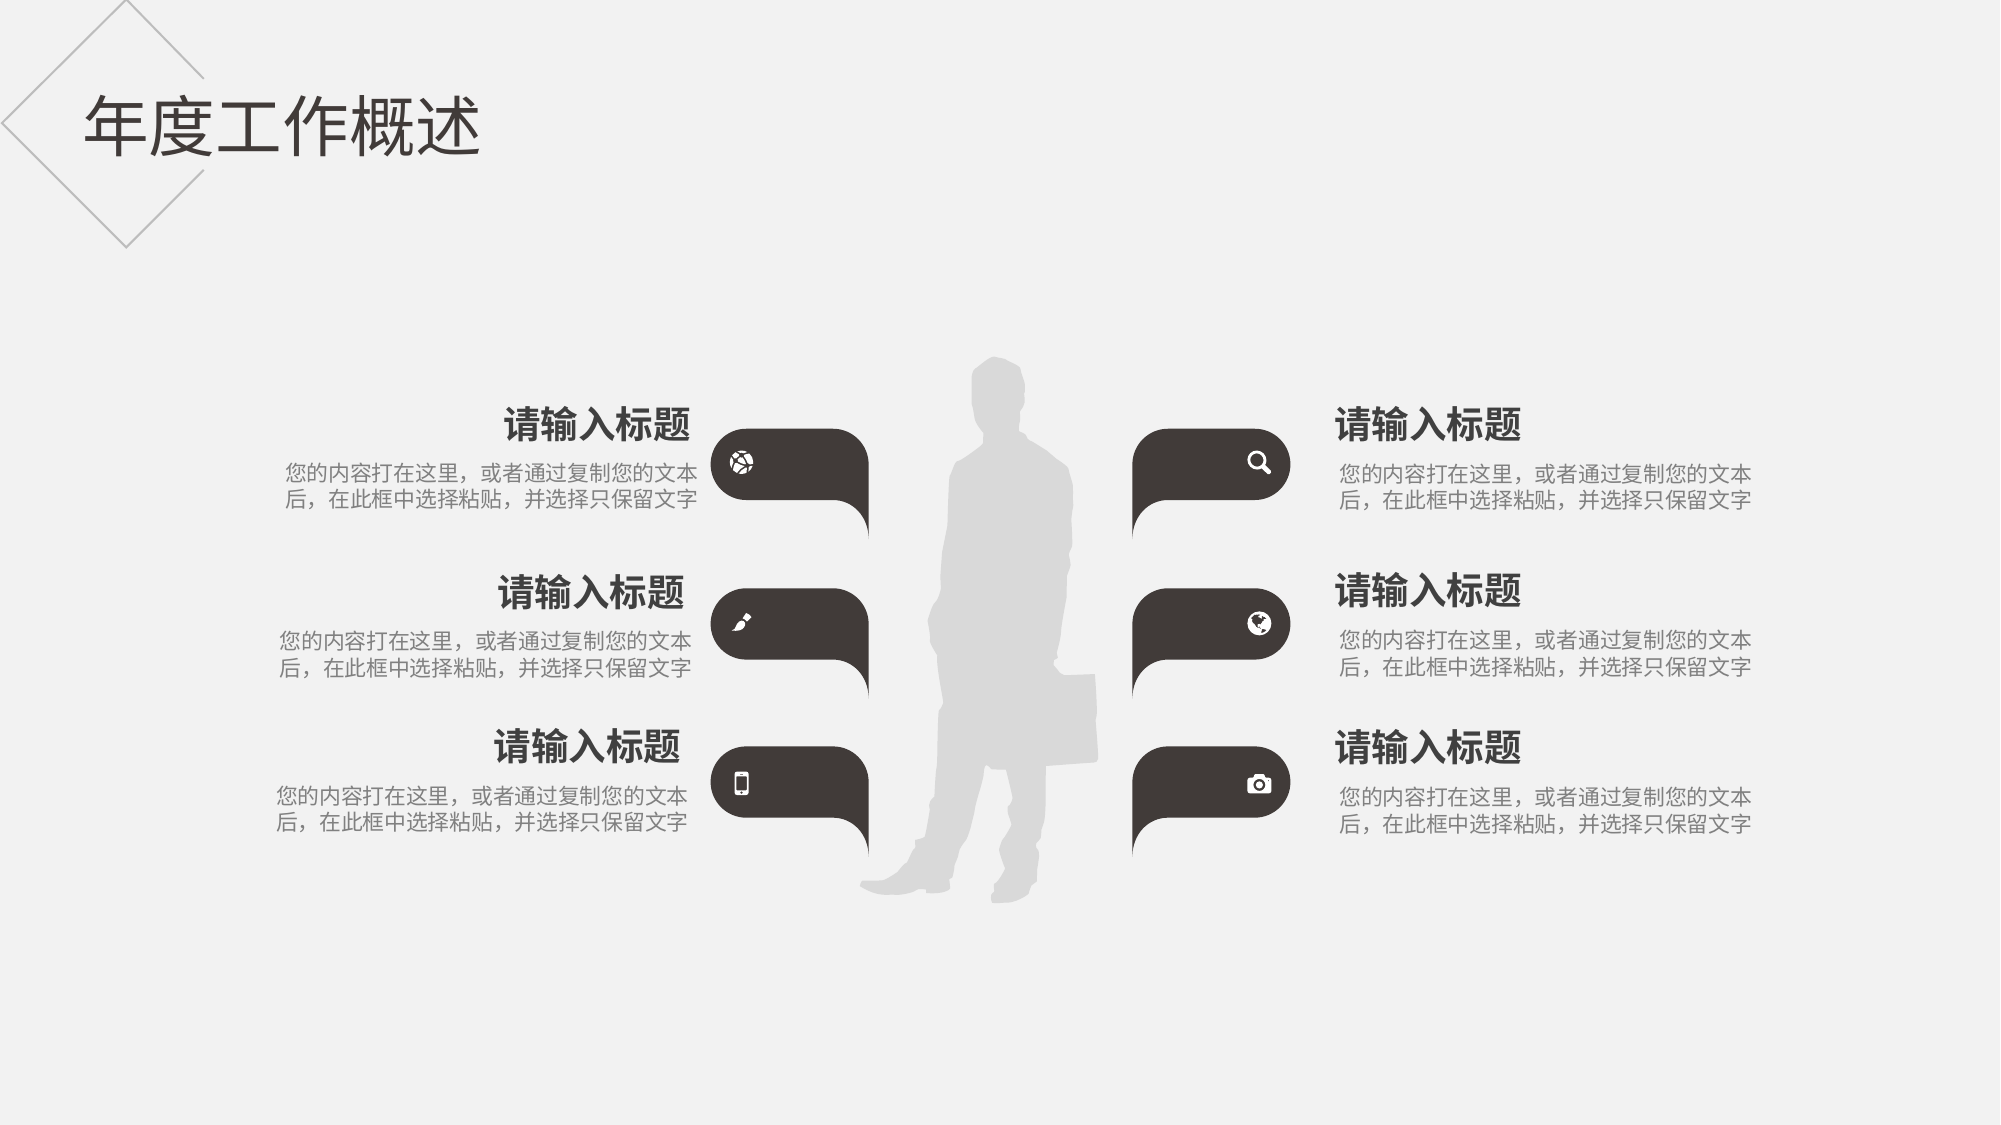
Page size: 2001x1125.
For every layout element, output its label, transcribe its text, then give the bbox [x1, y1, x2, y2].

text_box [859, 857, 958, 895]
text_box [710, 428, 1291, 857]
text_box 请输入标题 [482, 561, 700, 620]
text_box 请输入标题 [1319, 716, 1537, 777]
text_box [990, 857, 1040, 904]
text_box 请输入标题 [487, 393, 706, 452]
text_box [971, 356, 1025, 428]
text_box 请输入标题 [478, 716, 697, 774]
text_box 请输入标题 [1319, 393, 1537, 453]
text_box [0, 0, 205, 249]
text_box 您的内容打在这里，或者通过复制您的文本后，在此框中选择粘贴，并选择只保留文字 [1324, 619, 1778, 687]
text_box 请输入标题 [1319, 559, 1537, 620]
text_box 您的内容打在这里，或者通过复制您的文本后，在此框中选择粘贴，并选择只保留文字 [1324, 453, 1778, 521]
text_box 您的内容打在这里，或者通过复制您的文本后，在此框中选择粘贴，并选择只保留文字 [1324, 776, 1778, 844]
text_box 年度工作概述 [204, 77, 509, 172]
text_box 您的内容打在这里，或者通过复制您的文本后，在此框中选择粘贴，并选择只保留文字 [251, 774, 704, 843]
text_box 您的内容打在这里，或者通过复制您的文本后，在此框中选择粘贴，并选择只保留文字 [261, 452, 710, 520]
text_box 您的内容打在这里，或者通过复制您的文本后，在此框中选择粘贴，并选择只保留文字 [255, 620, 708, 688]
